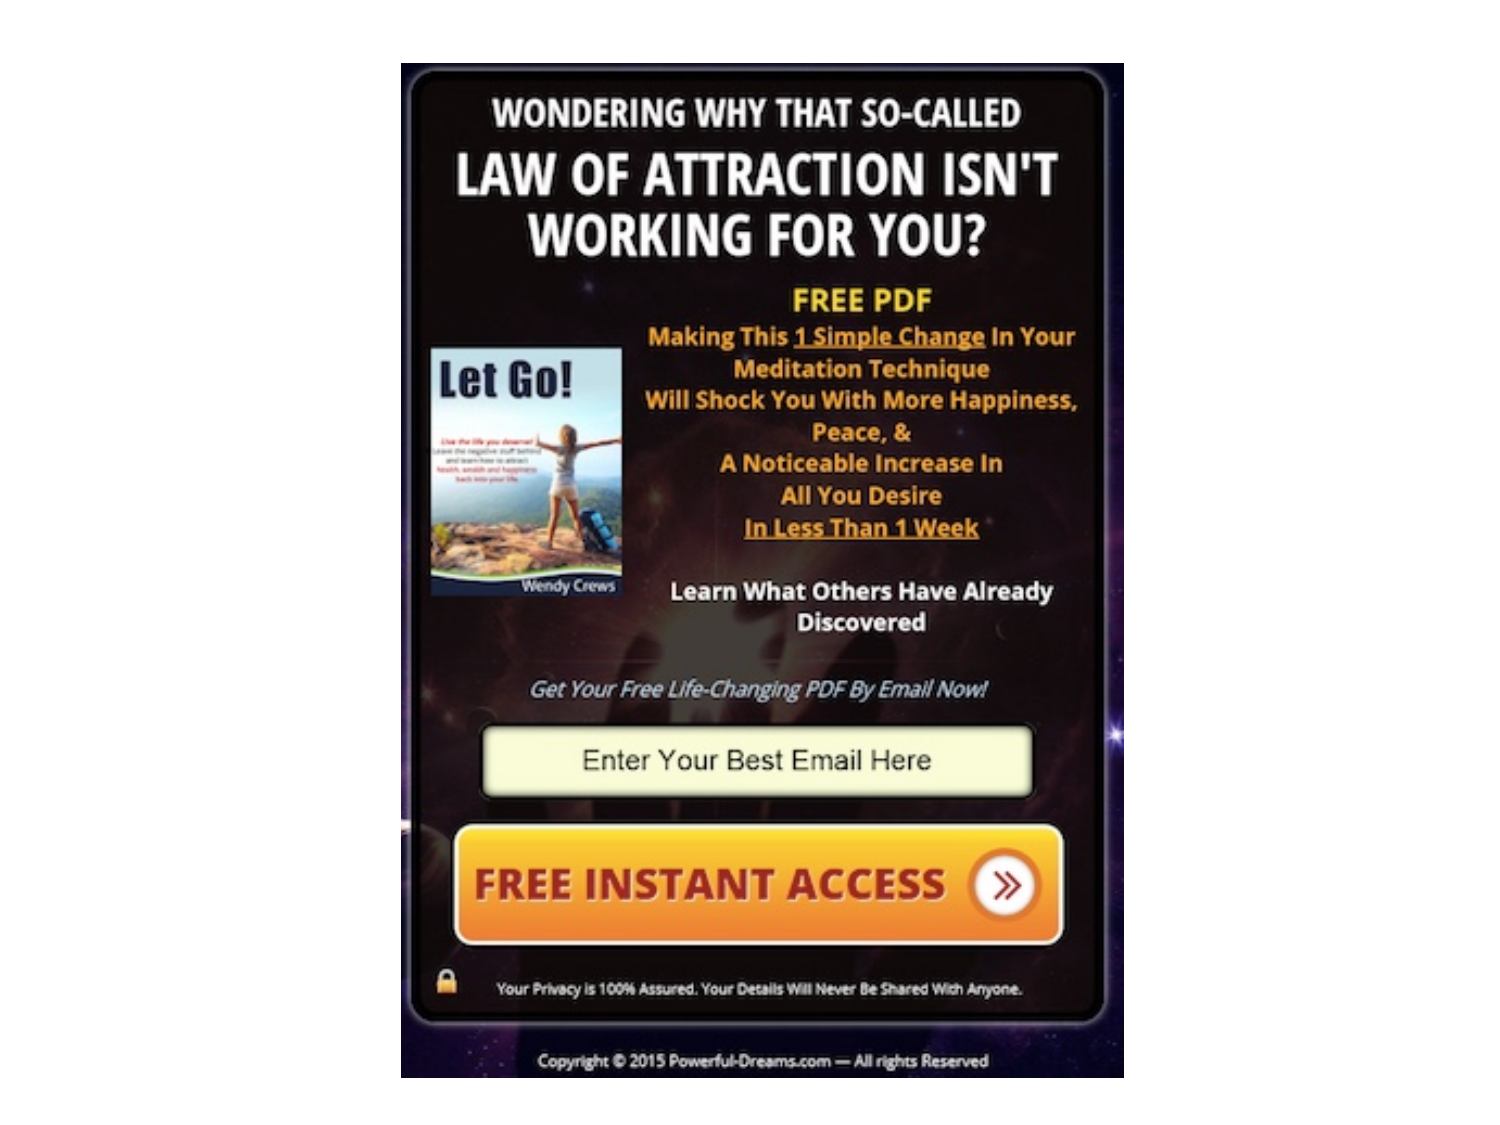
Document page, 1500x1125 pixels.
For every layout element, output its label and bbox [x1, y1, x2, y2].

list [401, 62, 1124, 1078]
